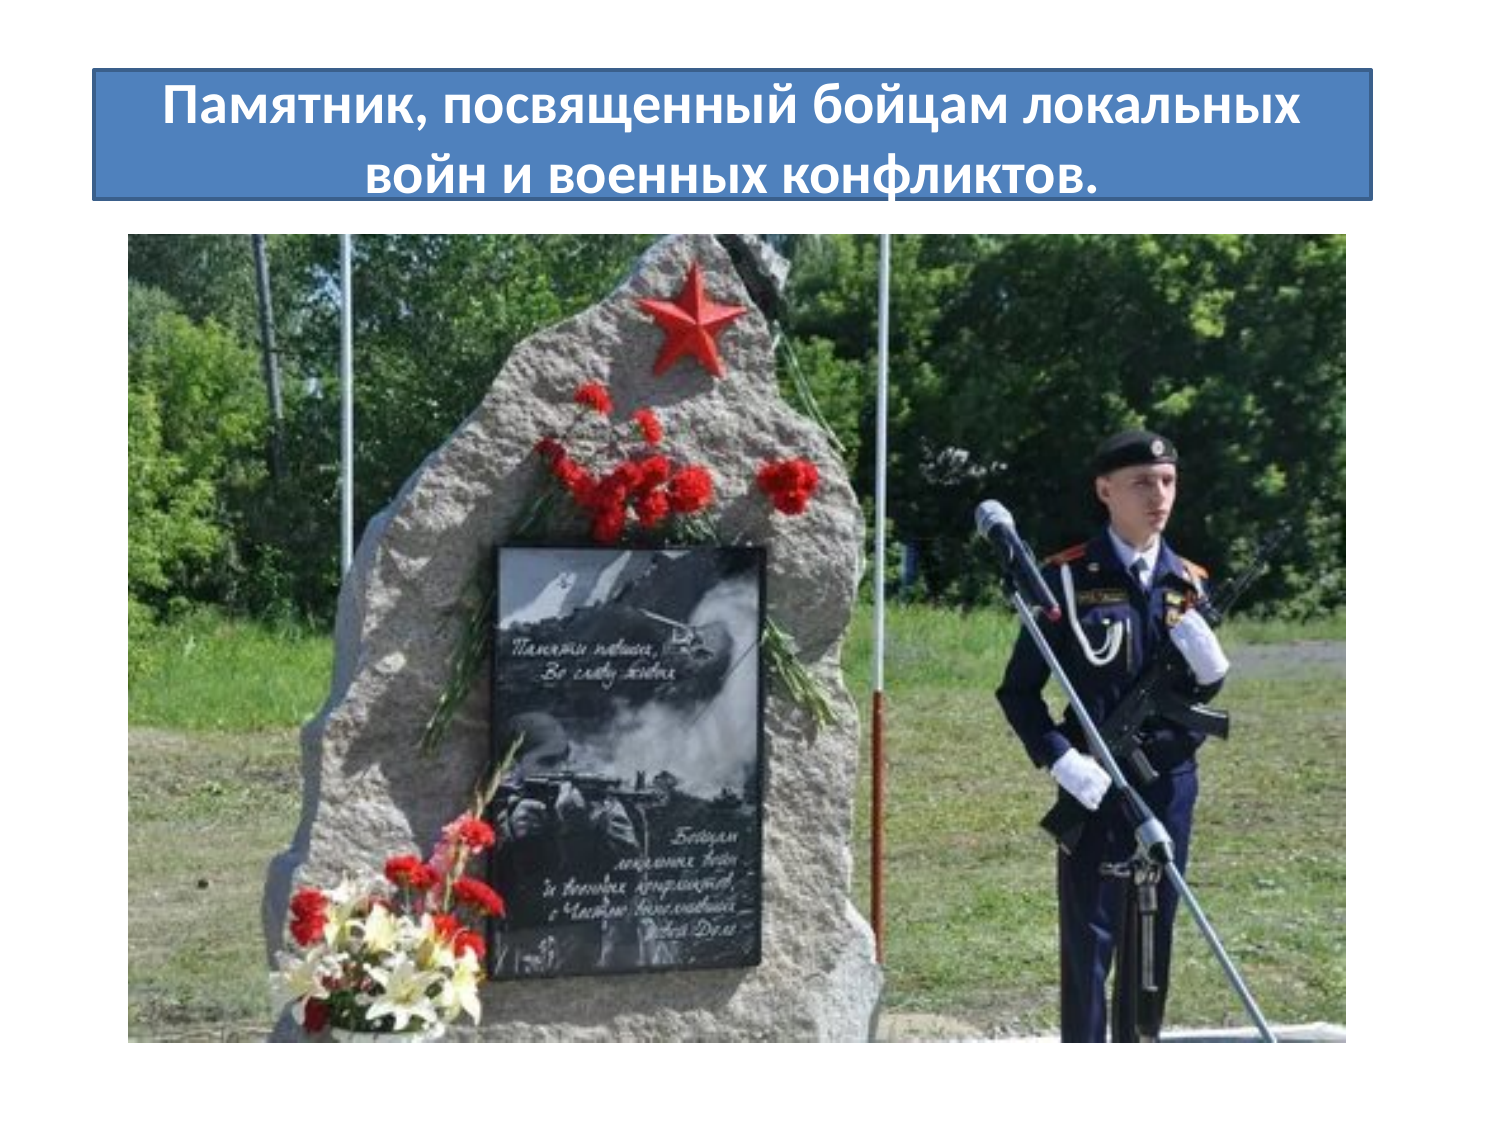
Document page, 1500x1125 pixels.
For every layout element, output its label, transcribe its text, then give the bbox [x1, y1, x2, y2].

picture [128, 234, 1346, 1044]
text_box Памятник, посвященный бойцам локальных войн и военных конфликтов. [92, 68, 1373, 201]
